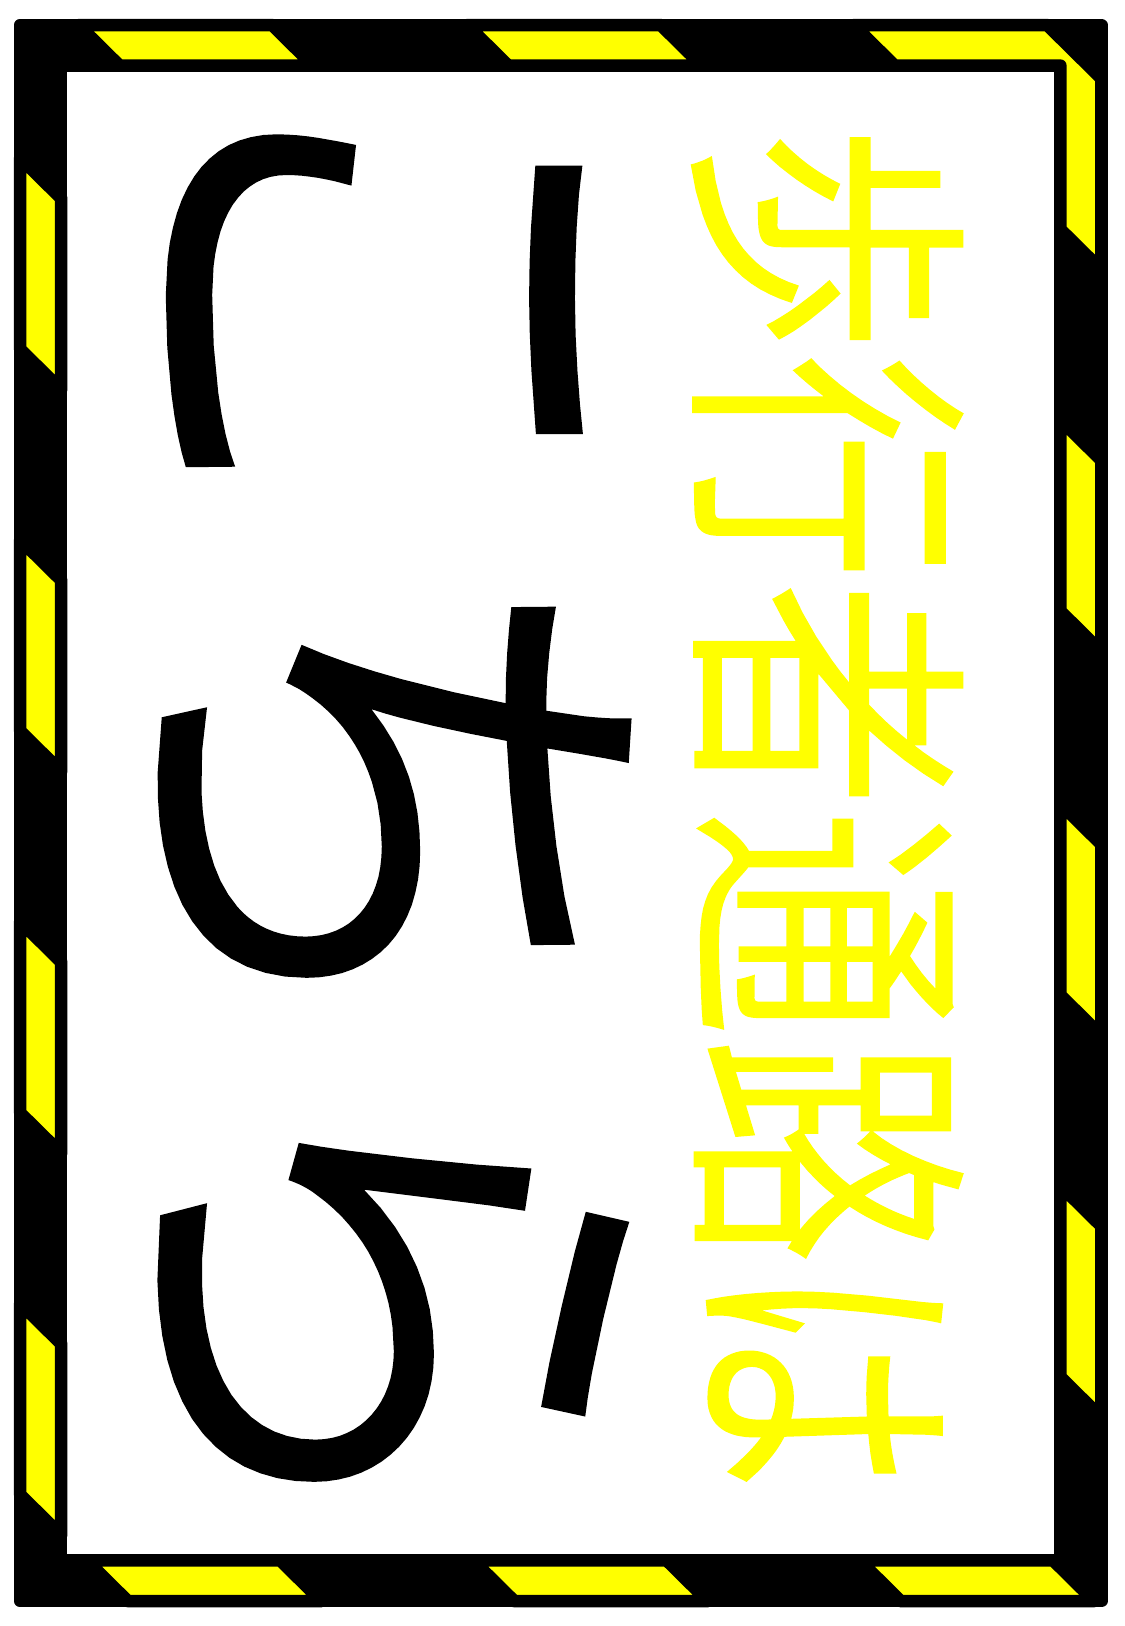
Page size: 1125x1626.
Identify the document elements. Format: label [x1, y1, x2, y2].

text_box [0, 272, 1125, 1354]
